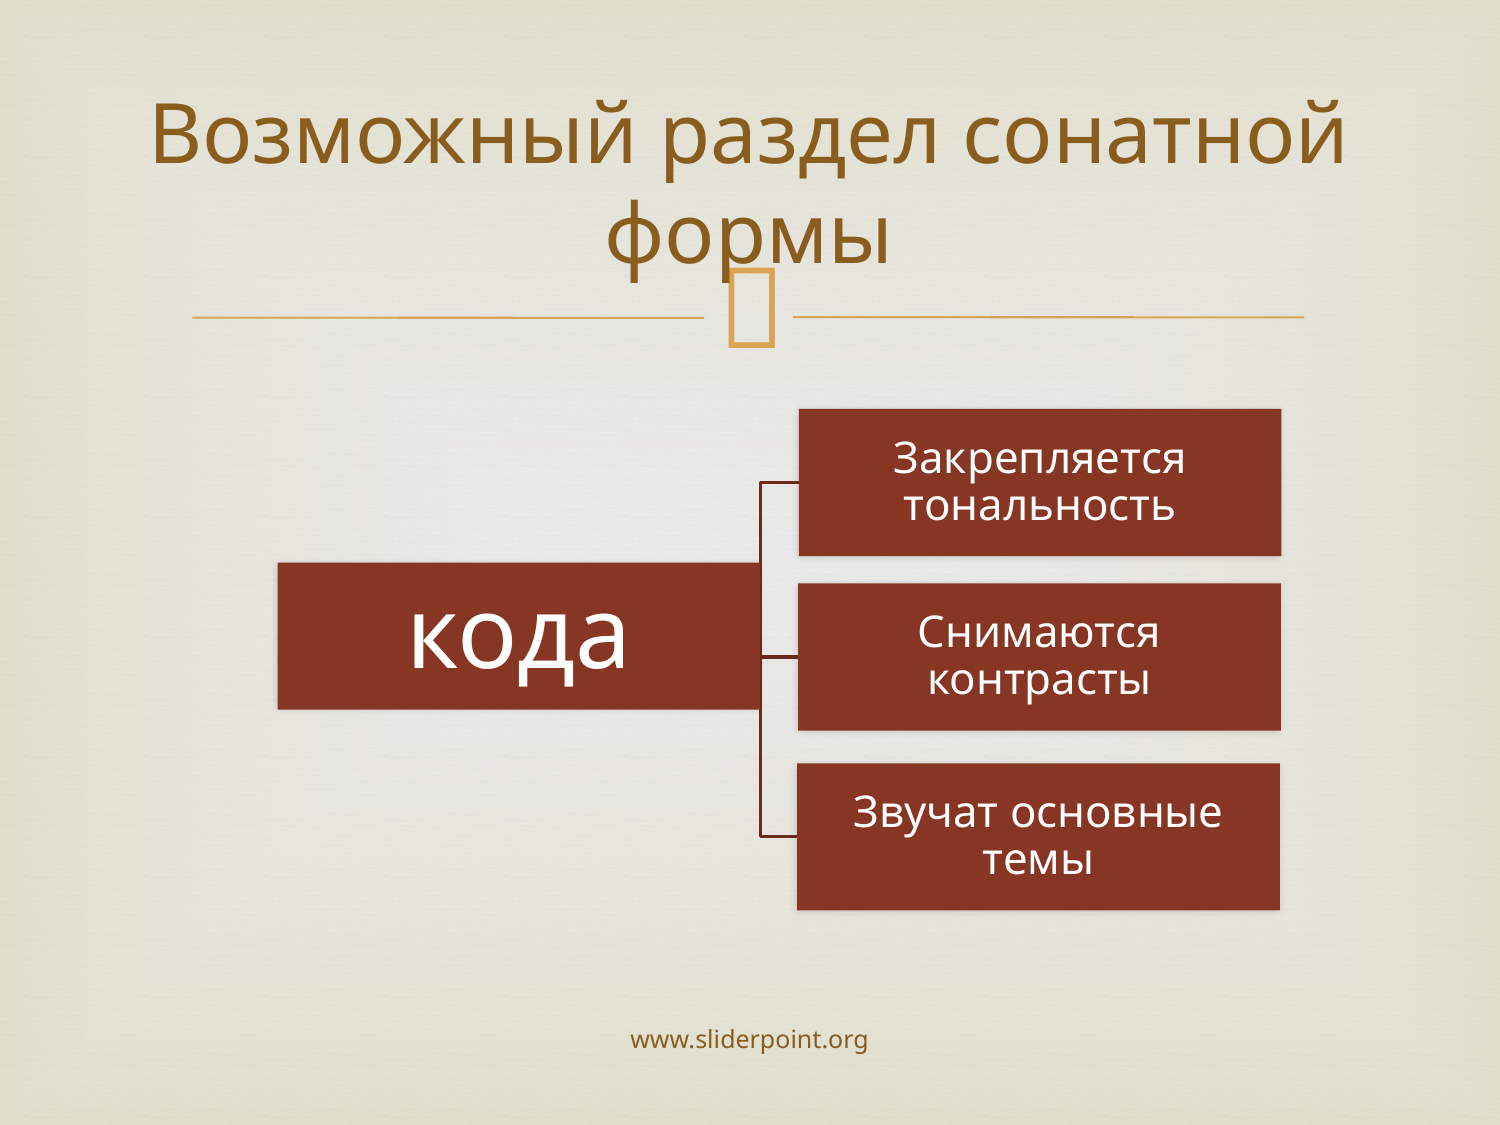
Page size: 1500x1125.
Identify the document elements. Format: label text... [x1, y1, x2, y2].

title Возможный раздел сонатной формы [112, 93, 1386, 267]
footer www.sliderpoint.org [512, 1010, 988, 1071]
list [217, 361, 1282, 953]
